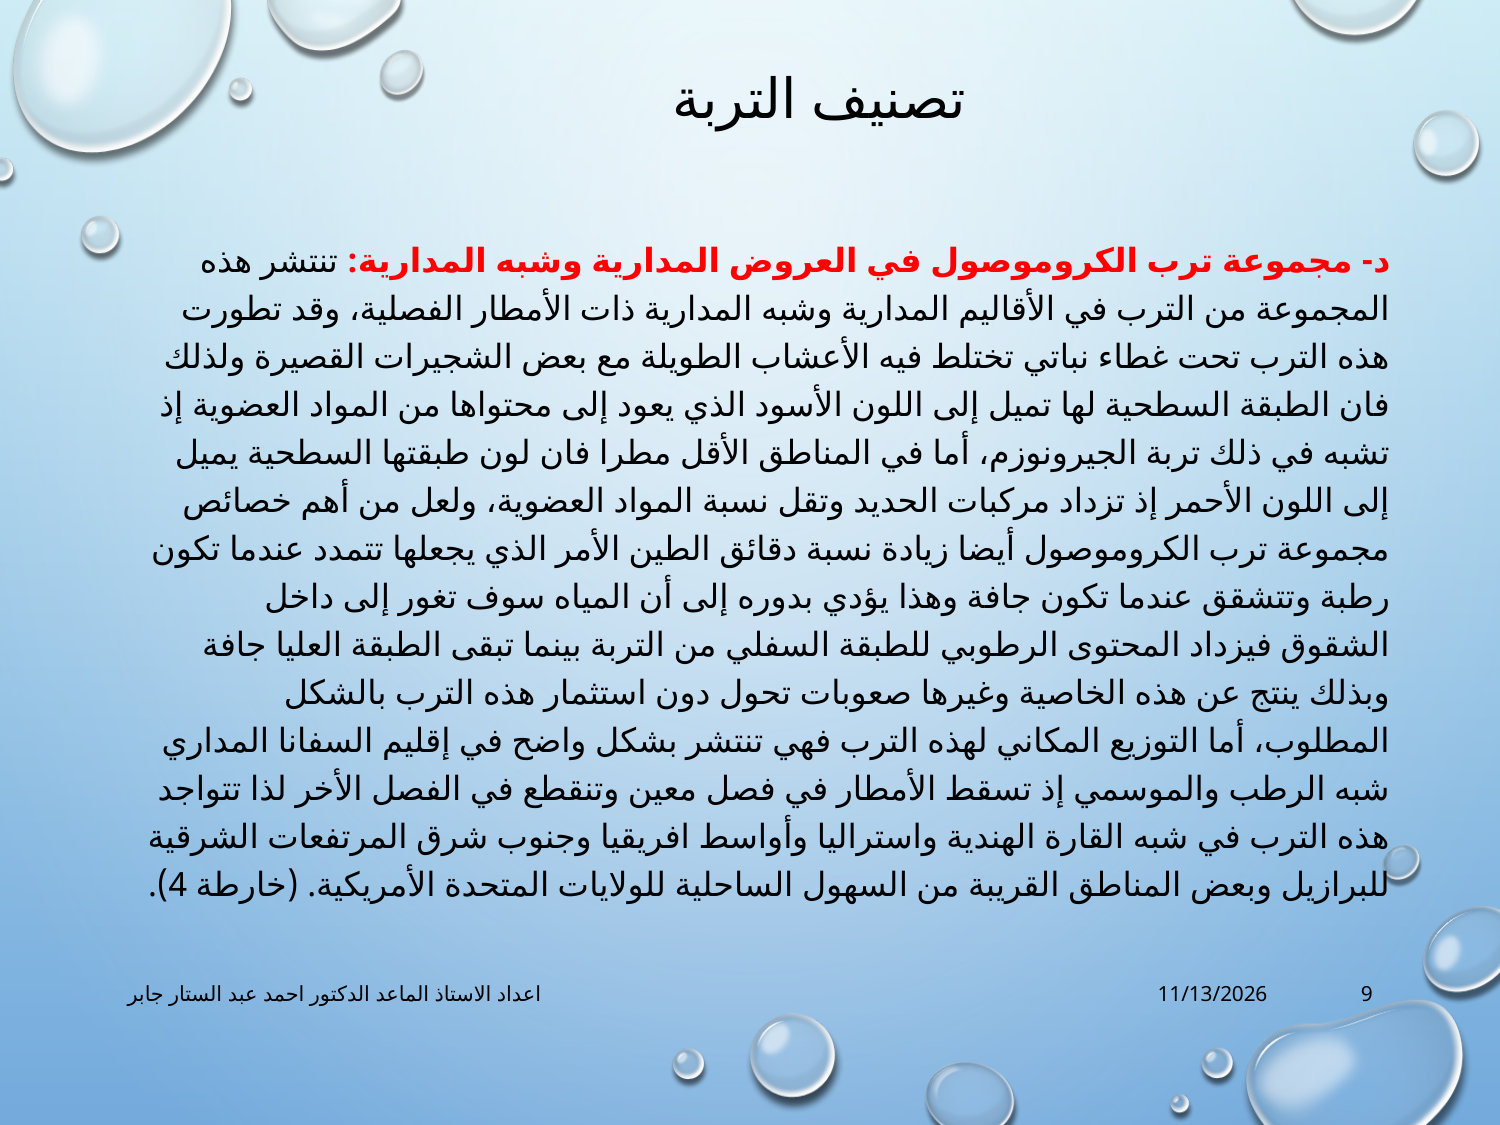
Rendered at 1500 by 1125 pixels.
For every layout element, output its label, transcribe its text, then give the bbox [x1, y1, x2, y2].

list د- مجموعة ترب الكروموصول في العروض المدارية وشبه المدارية: تنتشر هذه المجموعة من الترب في الأقاليم المدارية وشبه المدارية ذات الأمطار الفصلية، وقد تطورت هذه الترب تحت غطاء نباتي تختلط فيه الأعشاب الطويلة مع بعض الشجيرات القصيرة ولذلك فان الطبقة السطحية لها تميل إلى اللون الأسود الذي يعود إلى محتواها من المواد العضوية إذ تشبه في ذلك تربة الجيرونوزم، أما في المناطق الأقل مطرا فان لون طبقتها السطحية يميل إلى اللون الأحمر إذ تزداد مركبات الحديد وتقل نسبة المواد العضوية، ولعل من أهم خصائص مجموعة ترب الكروموصول أيضا زيادة نسبة دقائق الطين الأمر الذي يجعلها تتمدد عندما تكون رطبة وتتشقق عندما تكون جافة وهذا يؤدي بدوره إلى أن المياه سوف تغور إلى داخل الشقوق فيزداد المحتوى الرطوبي للطبقة السفلي من التربة بينما تبقى الطبقة العليا جافة وبذلك ينتج عن هذه الخاصية وغيرها صعوبات تحول دون استثمار هذه الترب بالشكل المطلوب، أما التوزيع المكاني لهذه الترب فهي تنتشر بشكل واضح في إقليم السفانا المداري شبه الرطب والموسمي إذ تسقط الأمطار في فصل معین وتنقطع في الفصل الأخر لذا تتواجد هذه الترب في شبه القارة الهندية واستراليا وأواسط افريقيا وجنوب شرق المرتفعات الشرقية للبرازيل وبعض المناطق القريبة من السهول الساحلية للولايات المتحدة الأمريكية. (خارطة 4). [131, 223, 1407, 966]
title تصنيف التربة [653, 58, 986, 144]
picture [0, 0, 1500, 1125]
footer اعداد الاستاذ الماعد الدكتور احمد عبد الستار جابر [112, 965, 934, 1025]
slide_number 9 [1293, 965, 1388, 1025]
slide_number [944, 965, 1283, 1025]
